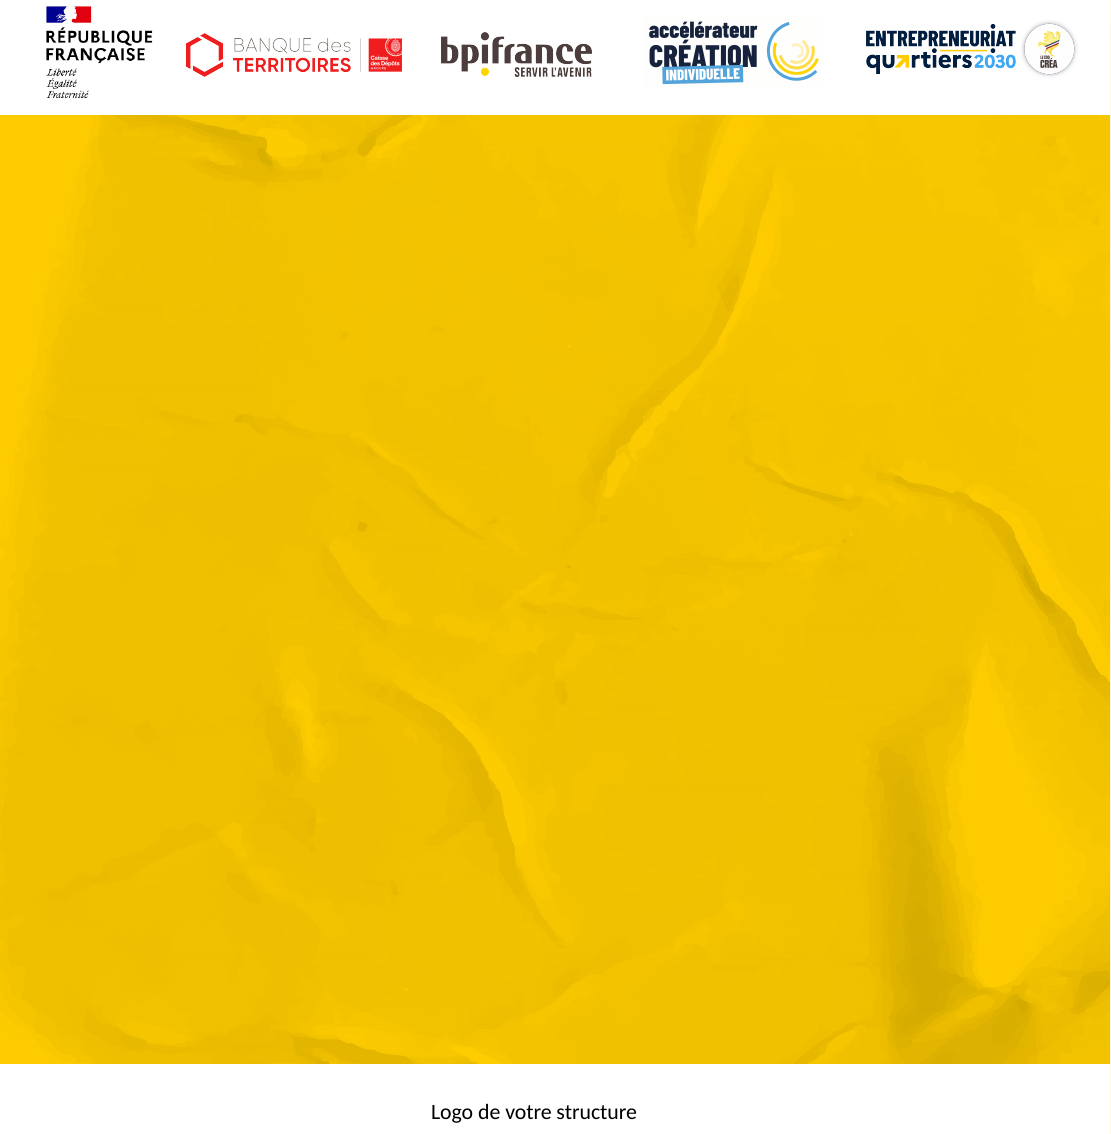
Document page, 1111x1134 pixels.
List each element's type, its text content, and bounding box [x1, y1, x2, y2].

picture [0, 115, 1111, 1064]
picture [186, 33, 402, 77]
picture [866, 17, 1081, 81]
picture [644, 15, 822, 87]
picture [30, 0, 168, 114]
text_box Logo de votre structure [416, 1090, 694, 1132]
picture [441, 32, 592, 77]
